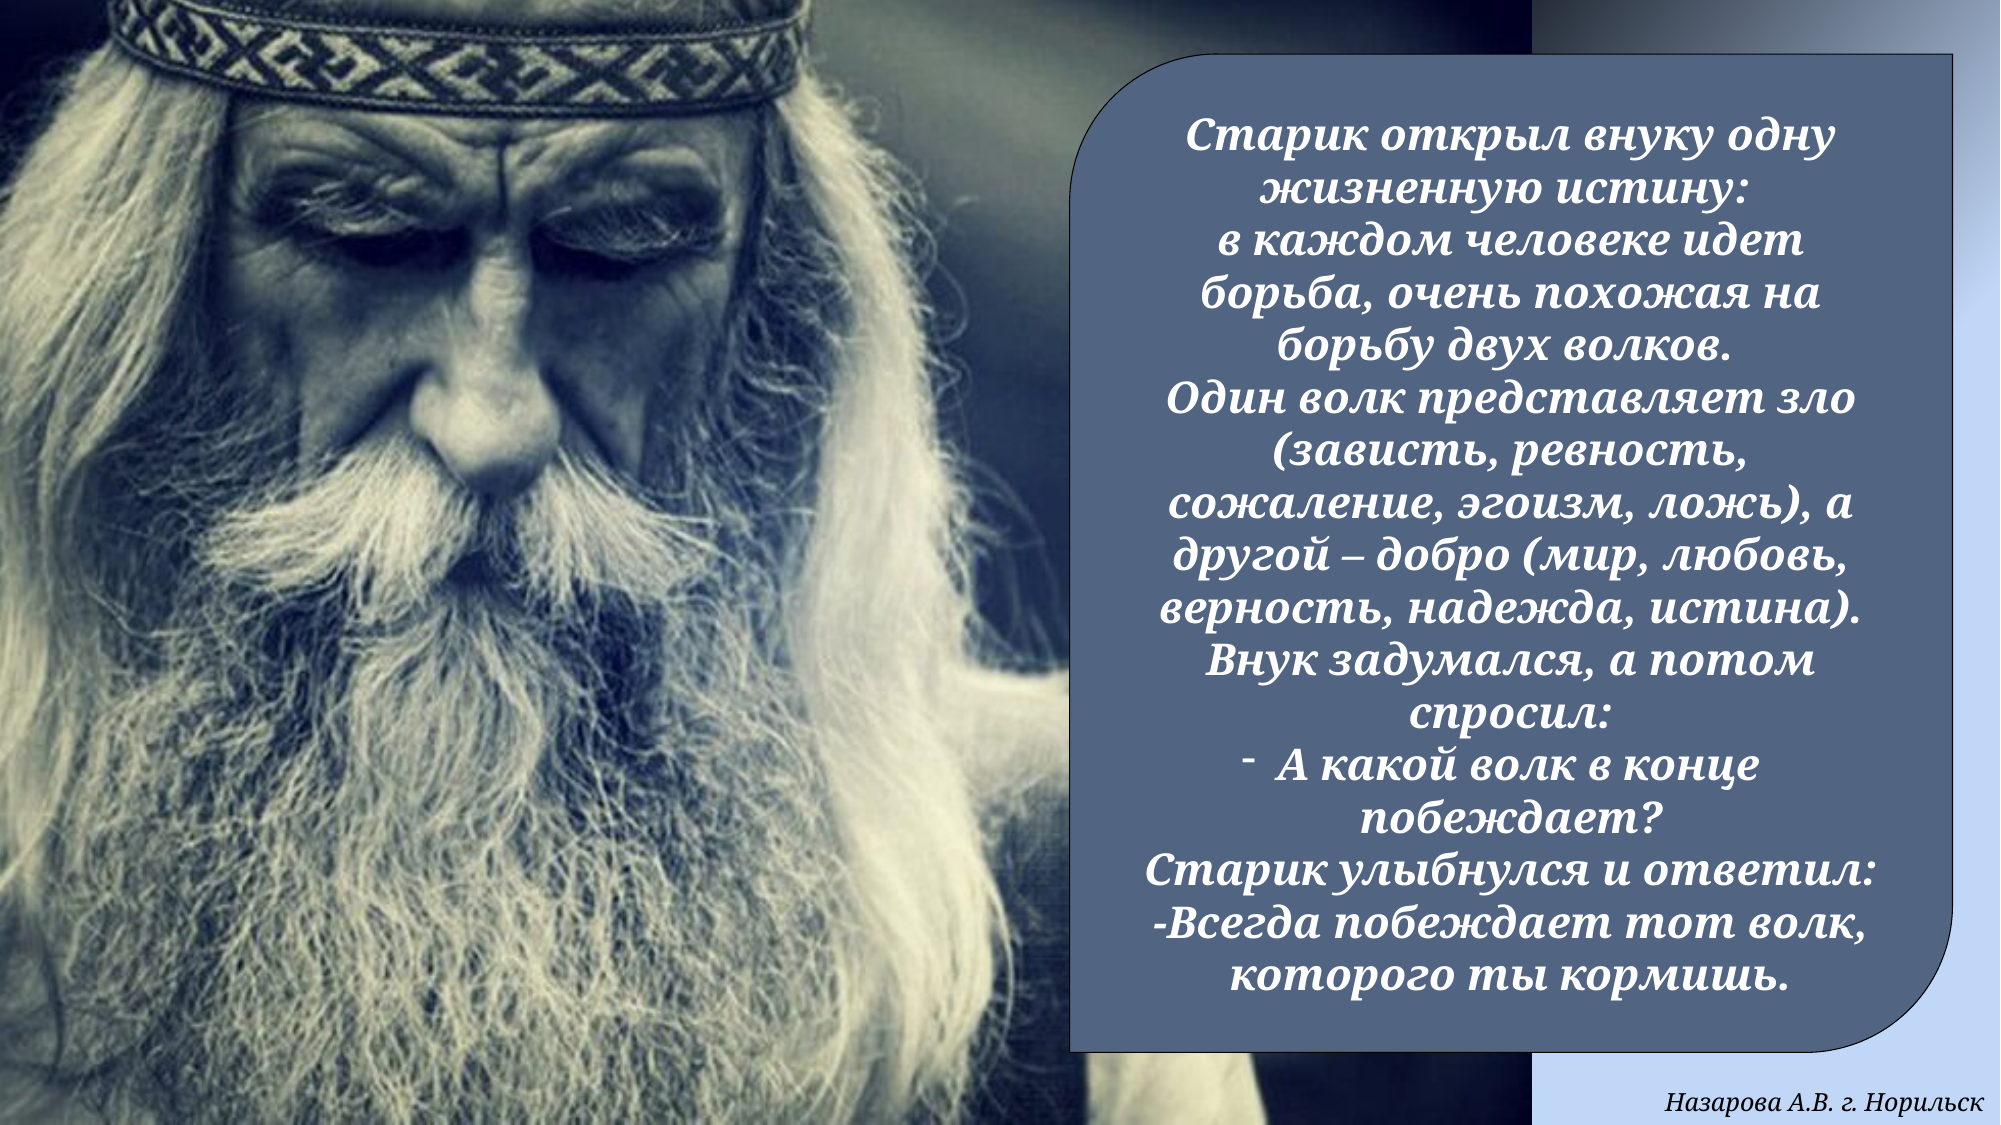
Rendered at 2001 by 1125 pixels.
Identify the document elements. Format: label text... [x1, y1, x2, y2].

text_box [1532, 0, 2000, 1125]
picture [0, 0, 1532, 1125]
text_box Старик открыл внуку одну жизненную истину: в каждом человеке идет борьба, очень похожая на борьбу двух волков. Один волк представляет зло (зависть, ревность, сожаление, эгоизм, ложь), а другой – добро (мир, любовь, верность, надежда, истина). Внук задумался, а потом спросил: А какой волк в конце побеждает? Старик улыбнулся и ответил: -Всегда побеждает тот волк, которого ты кормишь. [1532, 53, 1954, 1053]
text_box Назарова А.В. г. Норильск [1583, 1079, 2000, 1125]
